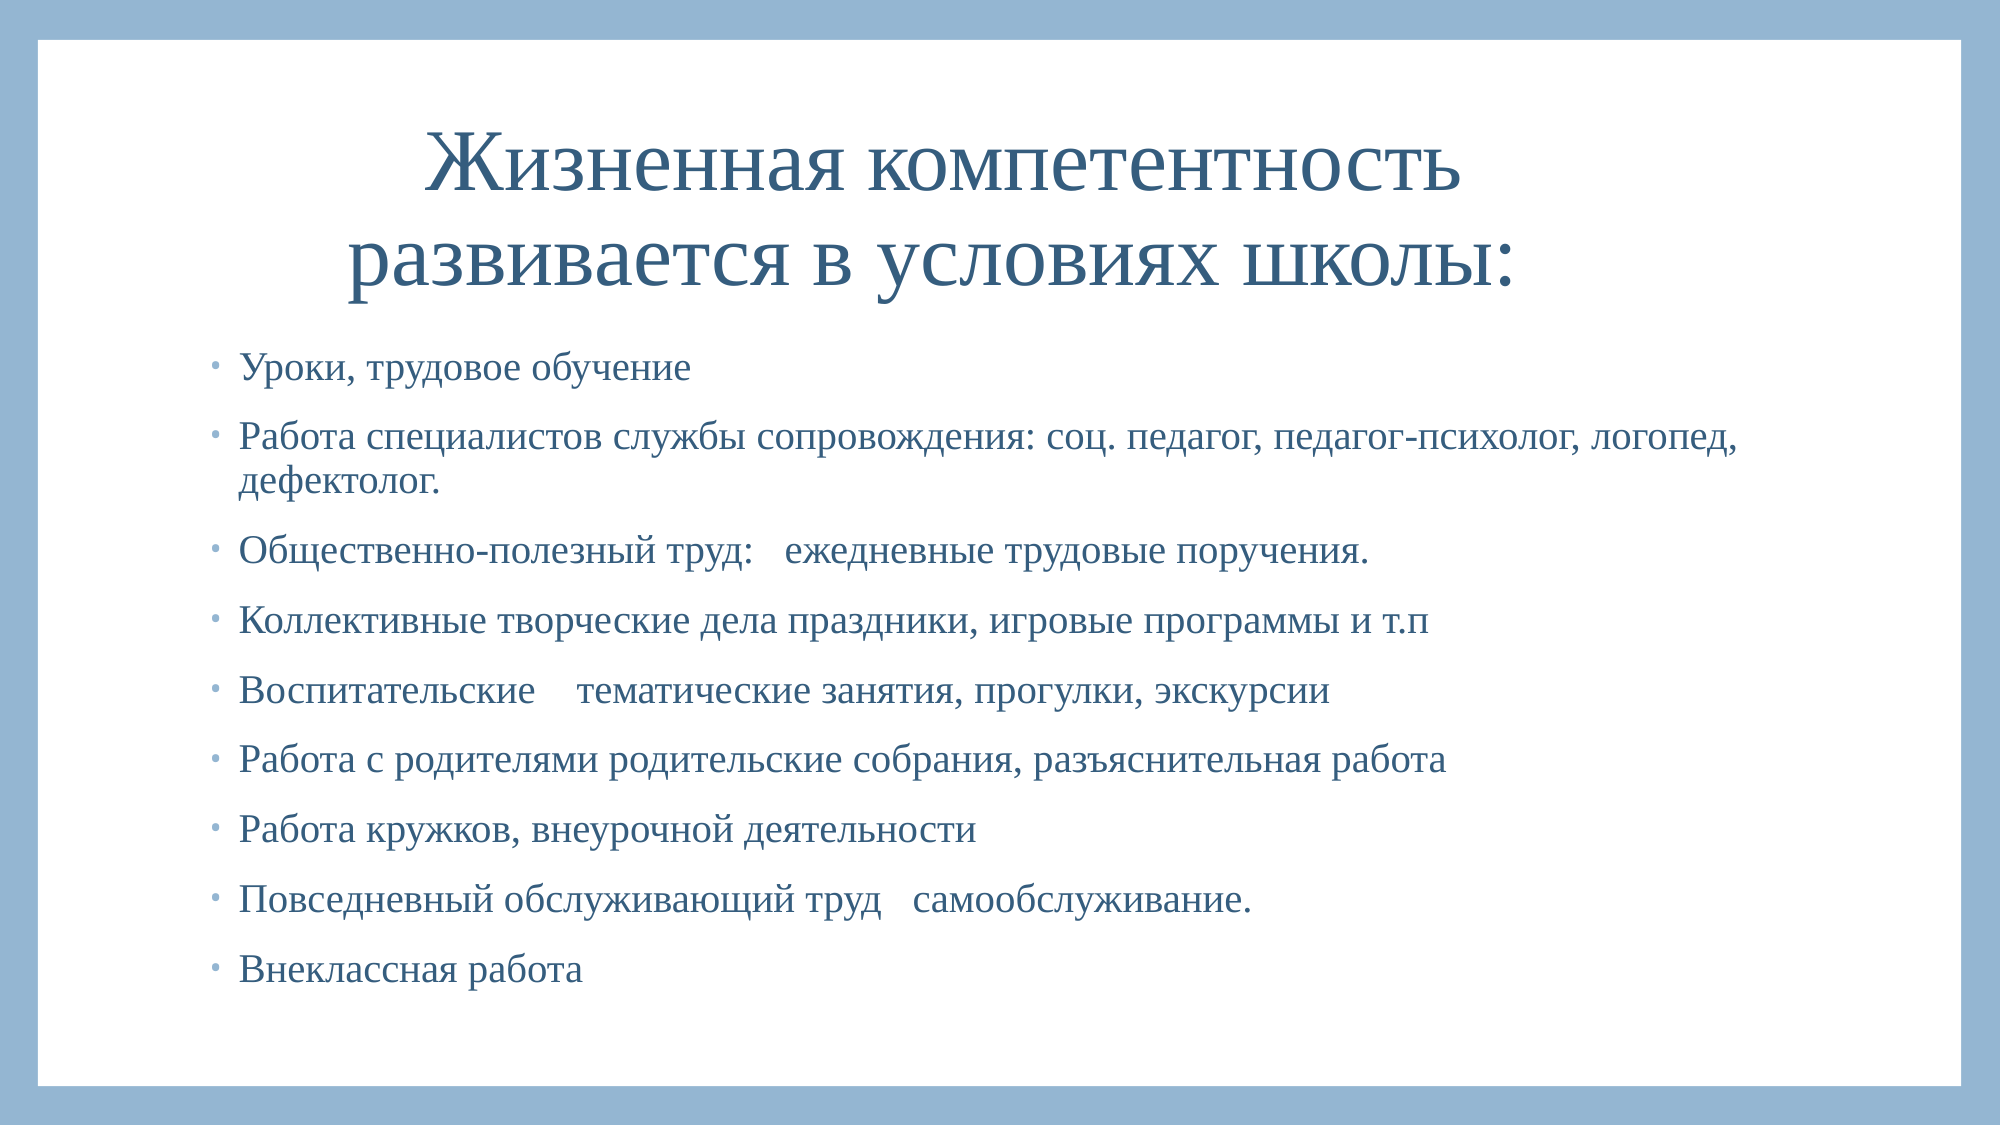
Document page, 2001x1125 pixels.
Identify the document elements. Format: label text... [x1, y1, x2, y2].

title Жизненная компетентность развивается в условиях школы: [214, 105, 1653, 313]
list Уроки, трудовое обучение Работа специалистов службы сопровождения: соц. педагог, педагог-психолог, логопед, дефектолог. Общественно-полезный труд: ежедневные трудовые поручения. Коллективные творческие дела праздники, игровые программы и т.п Воспитательские тематические занятия, прогулки, экскурсии Работа с родителями родительские собрания, разъяснительная работа Работа кружков, внеурочной деятельности Повседневный обслуживающий труд самообслуживание. Внеклассная работа [187, 337, 1808, 1000]
